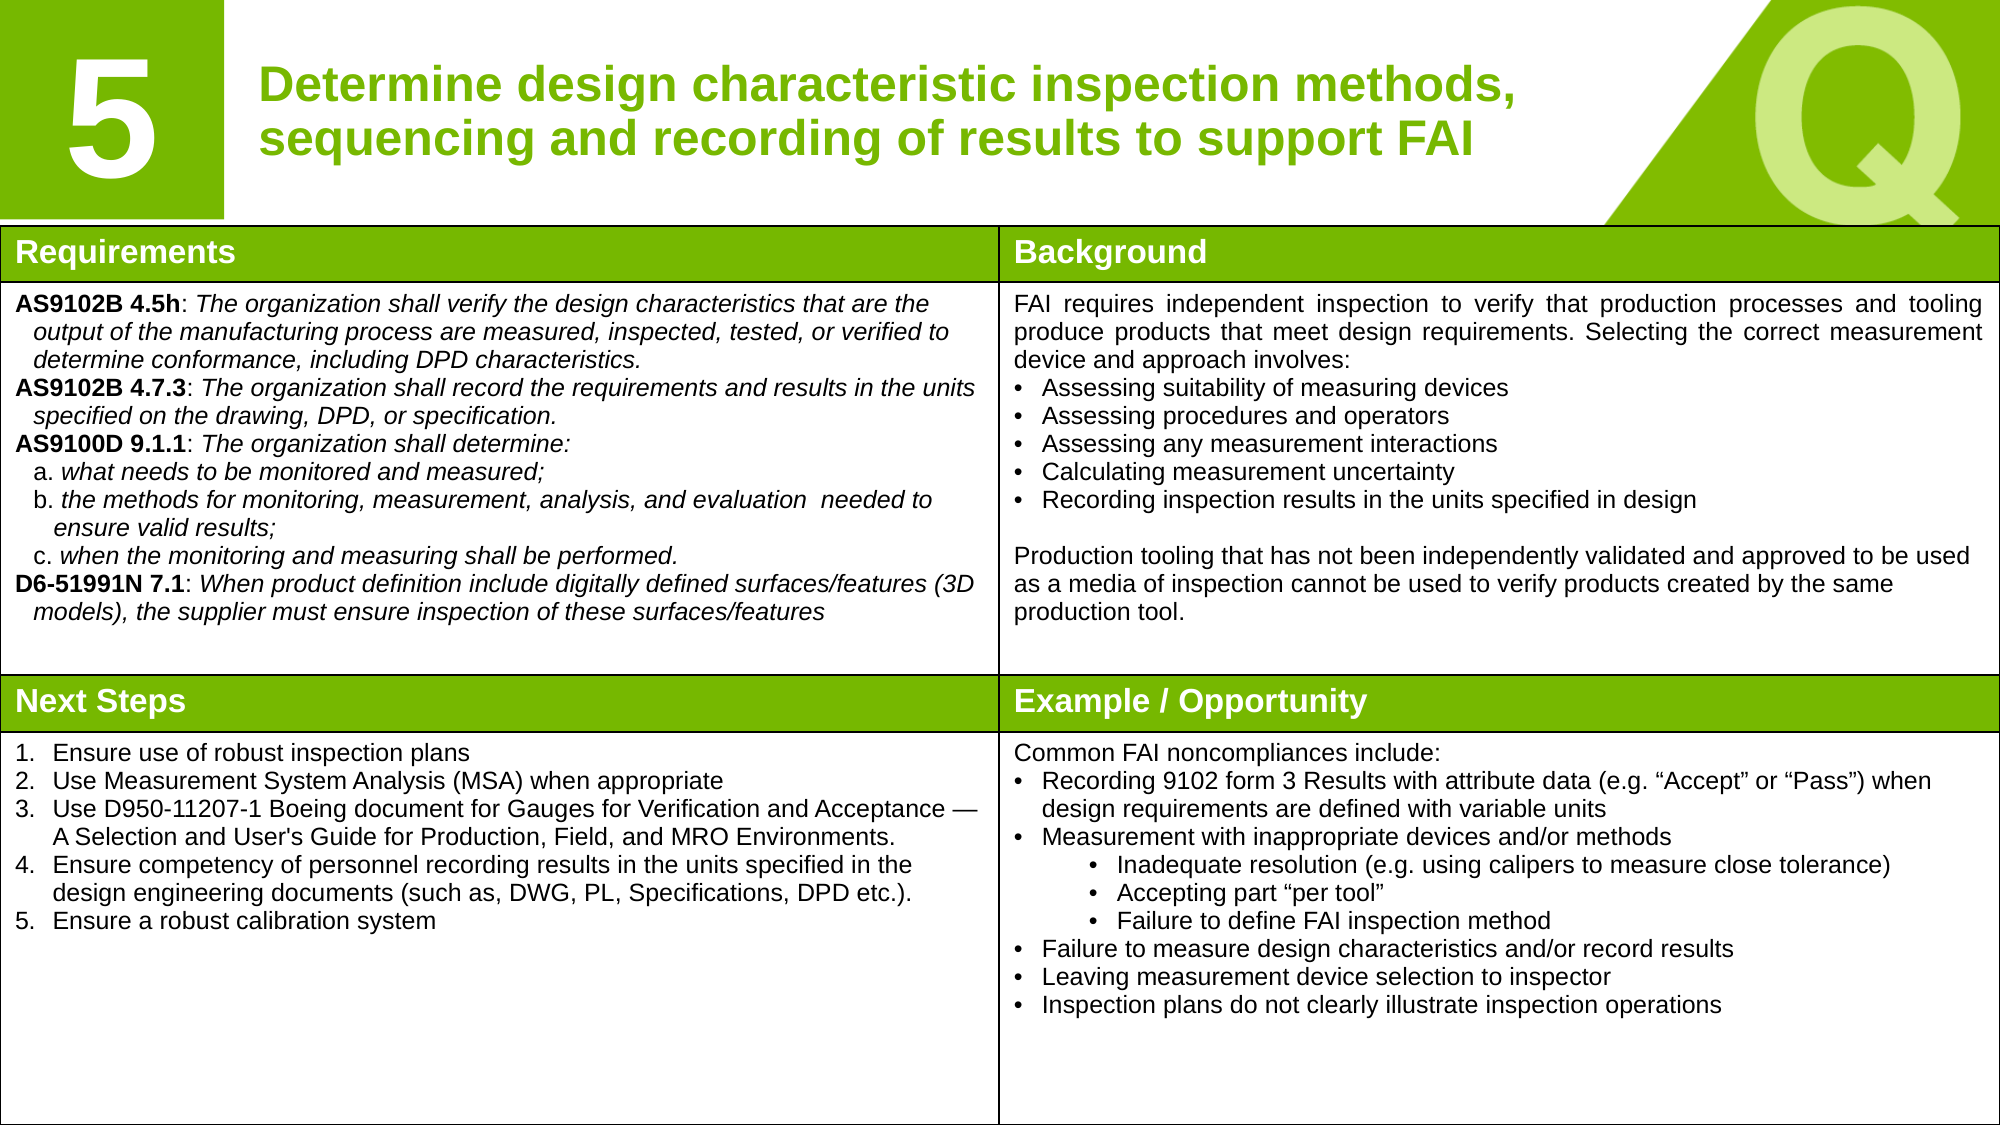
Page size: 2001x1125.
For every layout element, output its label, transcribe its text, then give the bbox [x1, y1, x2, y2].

table_cell Ensure use of robust inspection plans Use Measurement System Analysis (MSA) when appropriate Use D950-11207-1 Boeing document for Gauges for Verification and Acceptance — A Selection and User's Guide for Production, Field, and MRO Environments. Ensure competency of personnel recording results in the units specified in the design engineering documents (such as, DWG, PL, Specifications, DPD etc.). Ensure a robust calibration system [1, 733, 998, 1124]
table_header Requirements [1, 227, 998, 281]
picture [0, 0, 2000, 225]
table_header Background [1000, 227, 1999, 281]
table_cell AS9102B 4.5h: The organization shall verify the design characteristics that are the output of the manufacturing process are measured, inspected, tested, or verified to determine conformance, including DPD characteristics. AS9102B 4.7.3: The organization shall record the requirements and results in the units specified on the drawing, DPD, or specification. AS9100D 9.1.1: The organization shall determine: a. what needs to be monitored and measured; b. the methods for monitoring, measurement, analysis, and evaluation needed to ensure valid results; c. when the monitoring and measuring shall be performed. D6-51991N 7.1: When product definition include digitally defined surfaces/features (3D models), the supplier must ensure inspection of these surfaces/features [1, 283, 998, 674]
table_cell Common FAI noncompliances include: Recording 9102 form 3 Results with attribute data (e.g. “Accept” or “Pass”) when design requirements are defined with variable units Measurement with inappropriate devices and/or methods Inadequate resolution (e.g. using calipers to measure close tolerance) Accepting part “per tool” Failure to define FAI inspection method Failure to measure design characteristics and/or record results Leaving measurement device selection to inspector Inspection plans do not clearly illustrate inspection operations [1000, 733, 1999, 1124]
title Determine design characteristic inspection methods, sequencing and recording of results to support FAI [243, 21, 1595, 204]
table_cell Example / Opportunity [1000, 676, 1999, 731]
text_box 5 [0, 0, 225, 220]
table_cell FAI requires independent inspection to verify that production processes and tooling produce products that meet design requirements. Selecting the correct measurement device and approach involves: Assessing suitability of measuring devices Assessing procedures and operators Assessing any measurement interactions Calculating measurement uncertainty Recording inspection results in the units specified in design Production tooling that has not been independently validated and approved to be used as a media of inspection cannot be used to verify products created by the same production tool. [1000, 283, 1999, 674]
table_cell Next Steps [1, 676, 998, 731]
